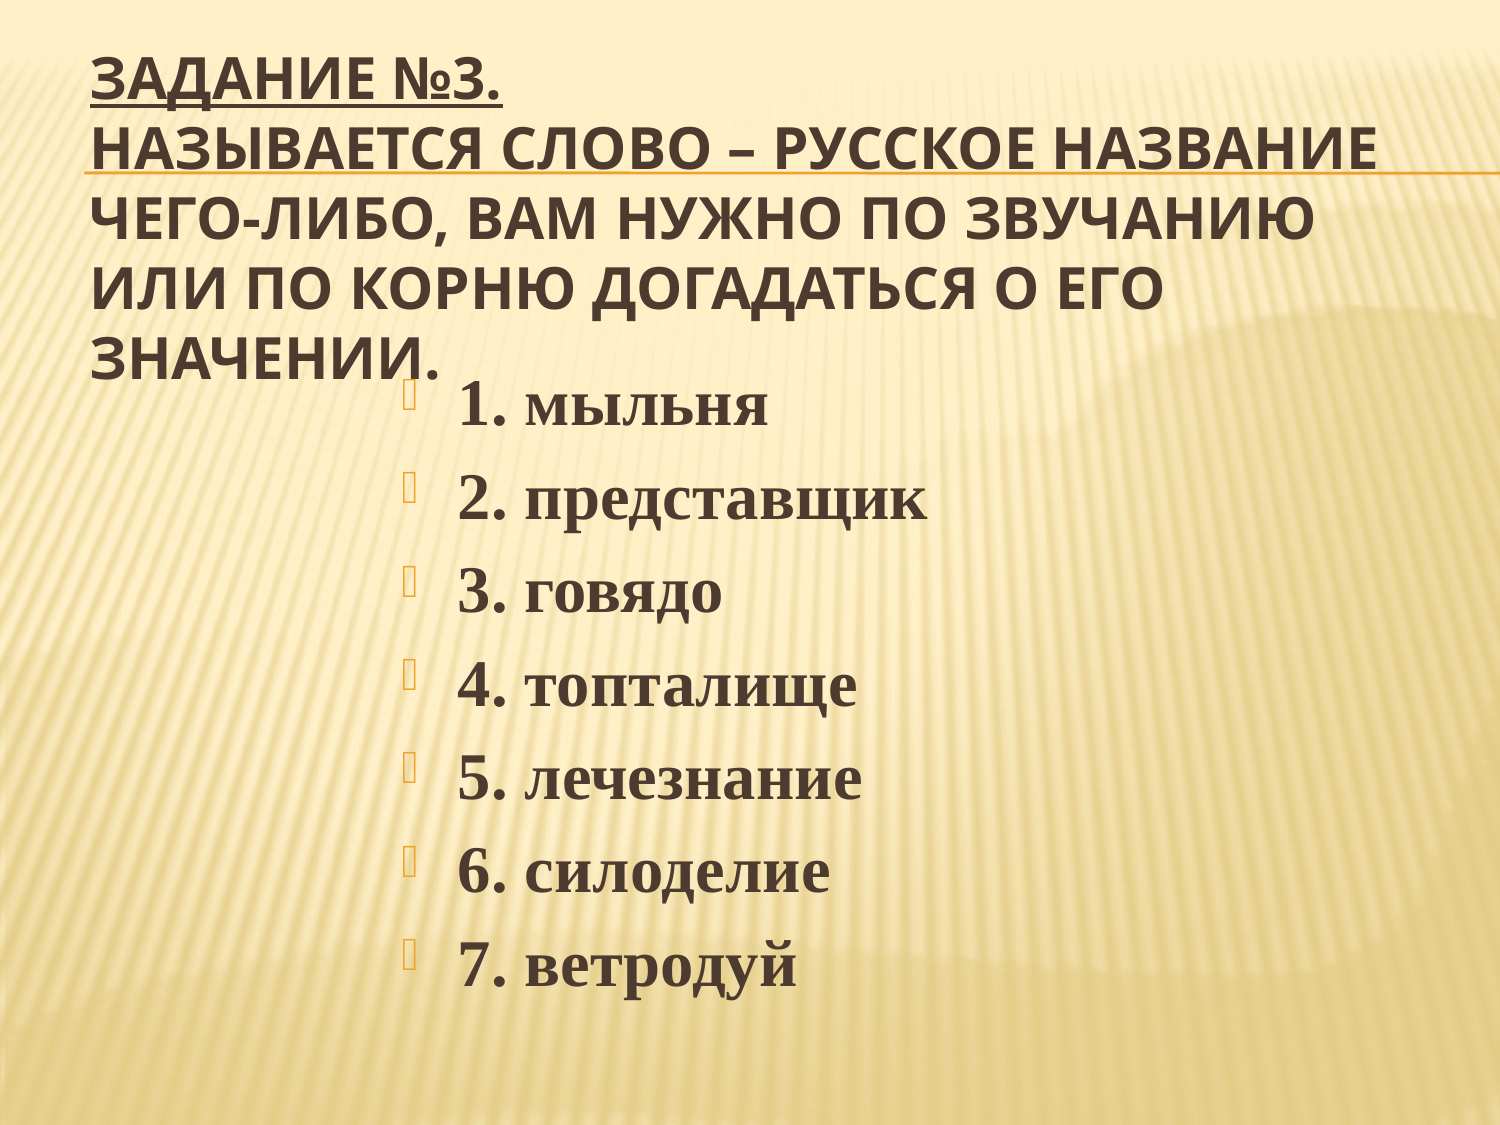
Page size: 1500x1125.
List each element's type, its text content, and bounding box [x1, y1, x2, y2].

title Задание №3. Называется слово – русское название чего-либо, вам нужно по звучанию или по корню догадаться о его значении. [75, 45, 1425, 351]
list 1. мыльня 2. представщик 3. говядо 4. топталище 5. лечезнание 6. силоделие 7. ветродуй [75, 351, 1425, 1055]
